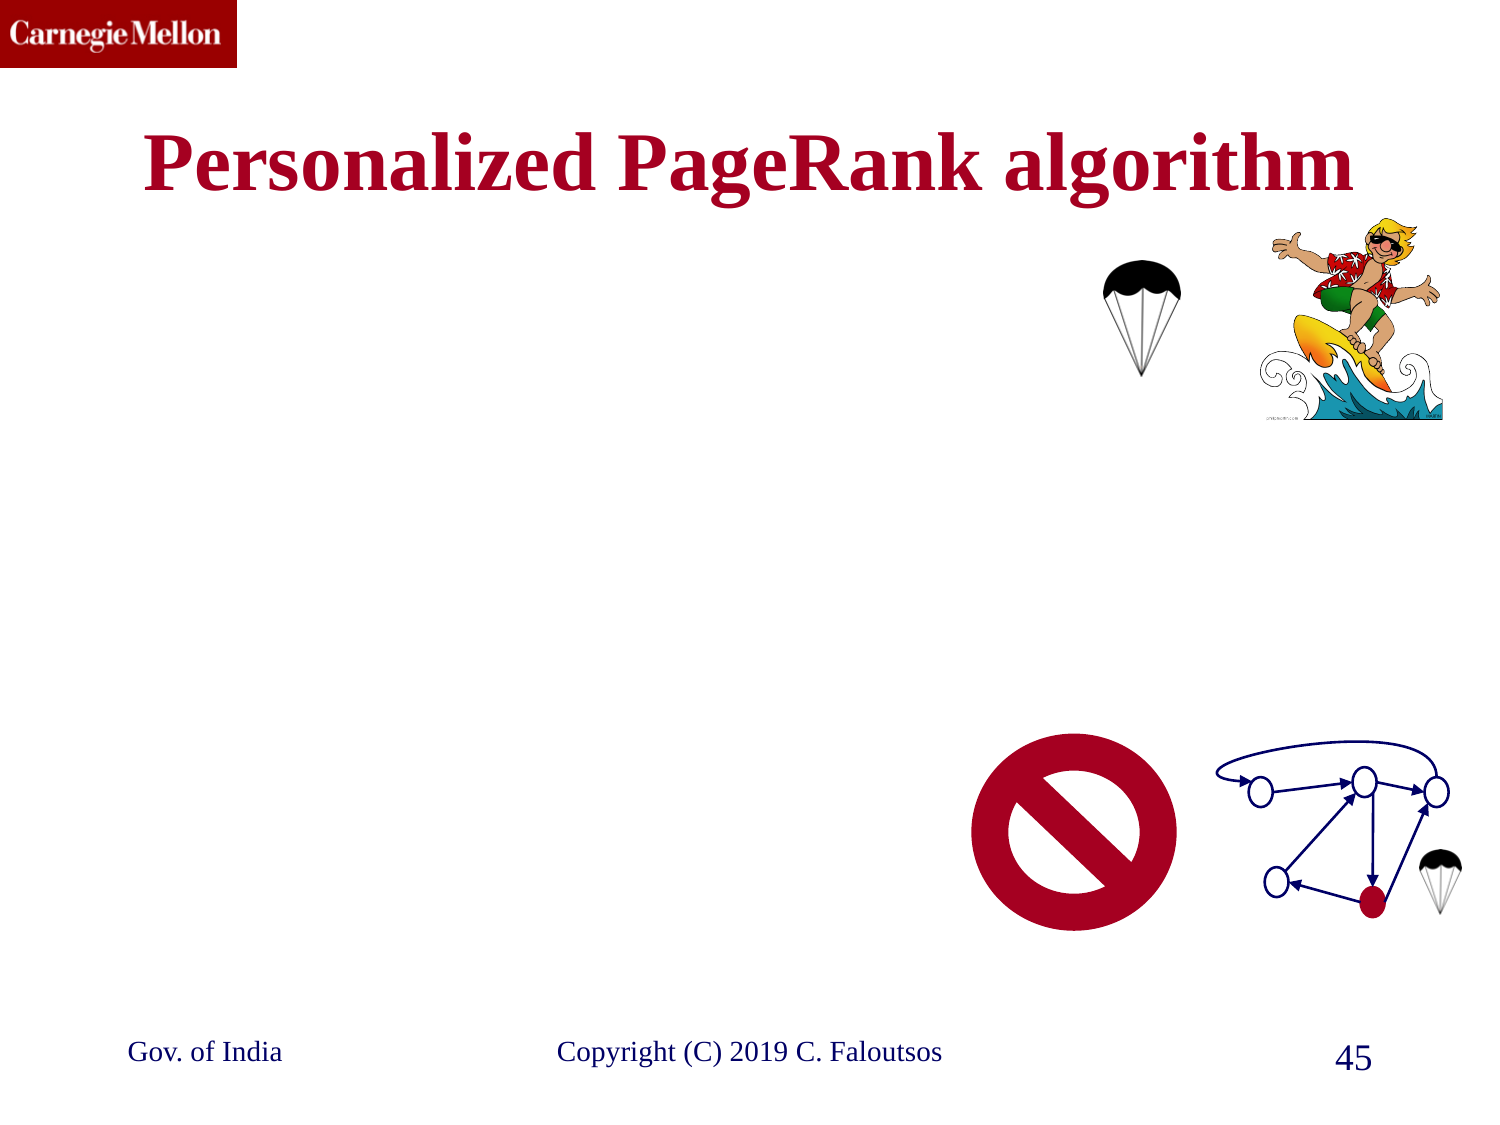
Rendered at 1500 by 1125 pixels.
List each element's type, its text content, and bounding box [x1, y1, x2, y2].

footer Copyright (C) 2019 C. Faloutsos [512, 1024, 988, 1101]
picture [1419, 849, 1462, 915]
slide_number 45 [1074, 1024, 1388, 1101]
picture [1256, 212, 1449, 425]
slide_number Gov. of India [112, 1024, 426, 1101]
picture [0, 0, 237, 68]
picture [1103, 259, 1181, 377]
title Personalized PageRank algorithm [112, 99, 1388, 213]
text_box [971, 733, 1177, 931]
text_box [1248, 766, 1449, 918]
